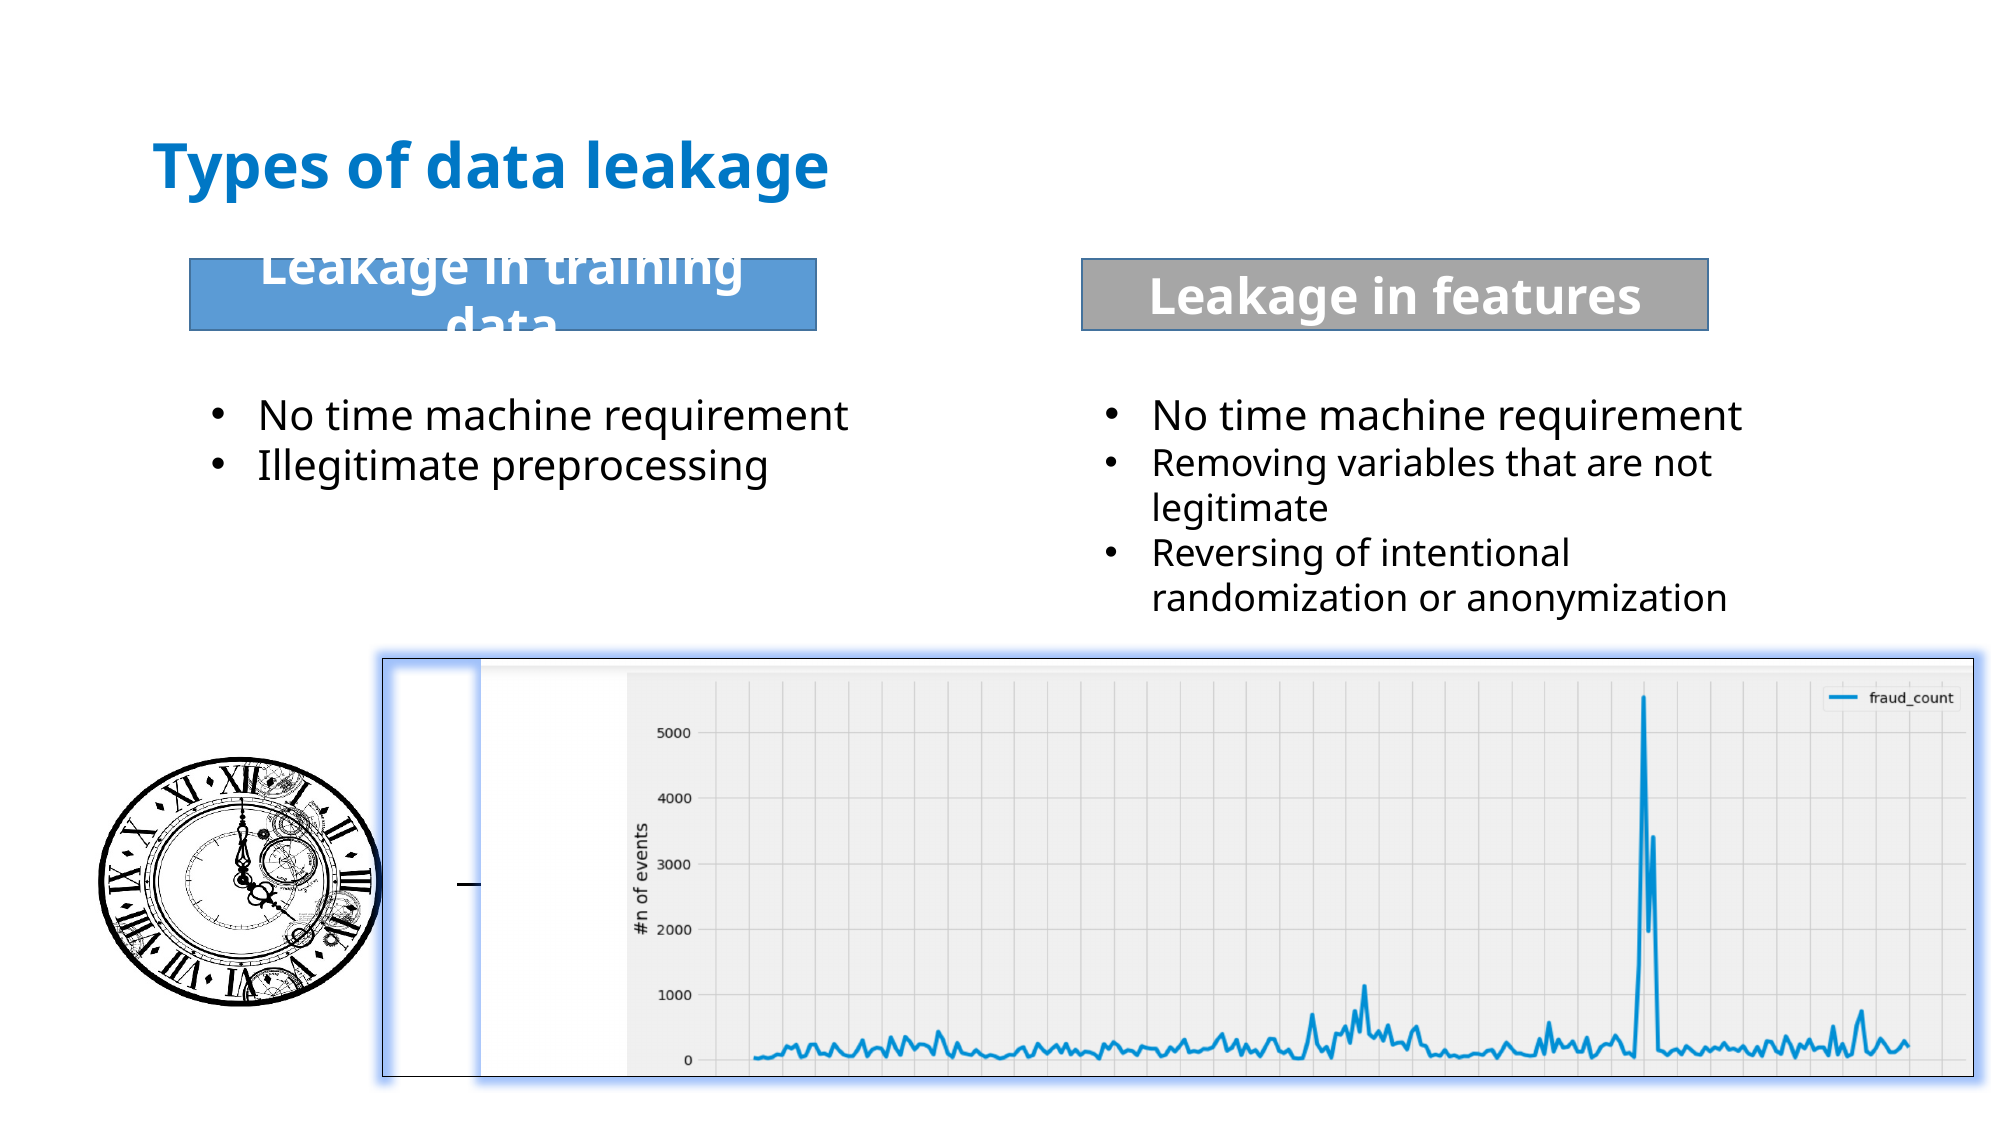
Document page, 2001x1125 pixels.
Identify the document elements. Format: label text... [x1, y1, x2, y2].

text_box Leakage in features [1081, 258, 1709, 331]
text_box Leakage in training data [189, 258, 817, 331]
text_box No time machine requirement Removing variables that are not legitimate Reversing of intentional randomization or anonymization [1089, 381, 1851, 626]
title Types of data leakage [137, 59, 2000, 278]
text_box No time machine requirement Illegitimate preprocessing [196, 381, 957, 496]
picture [95, 658, 1974, 1077]
